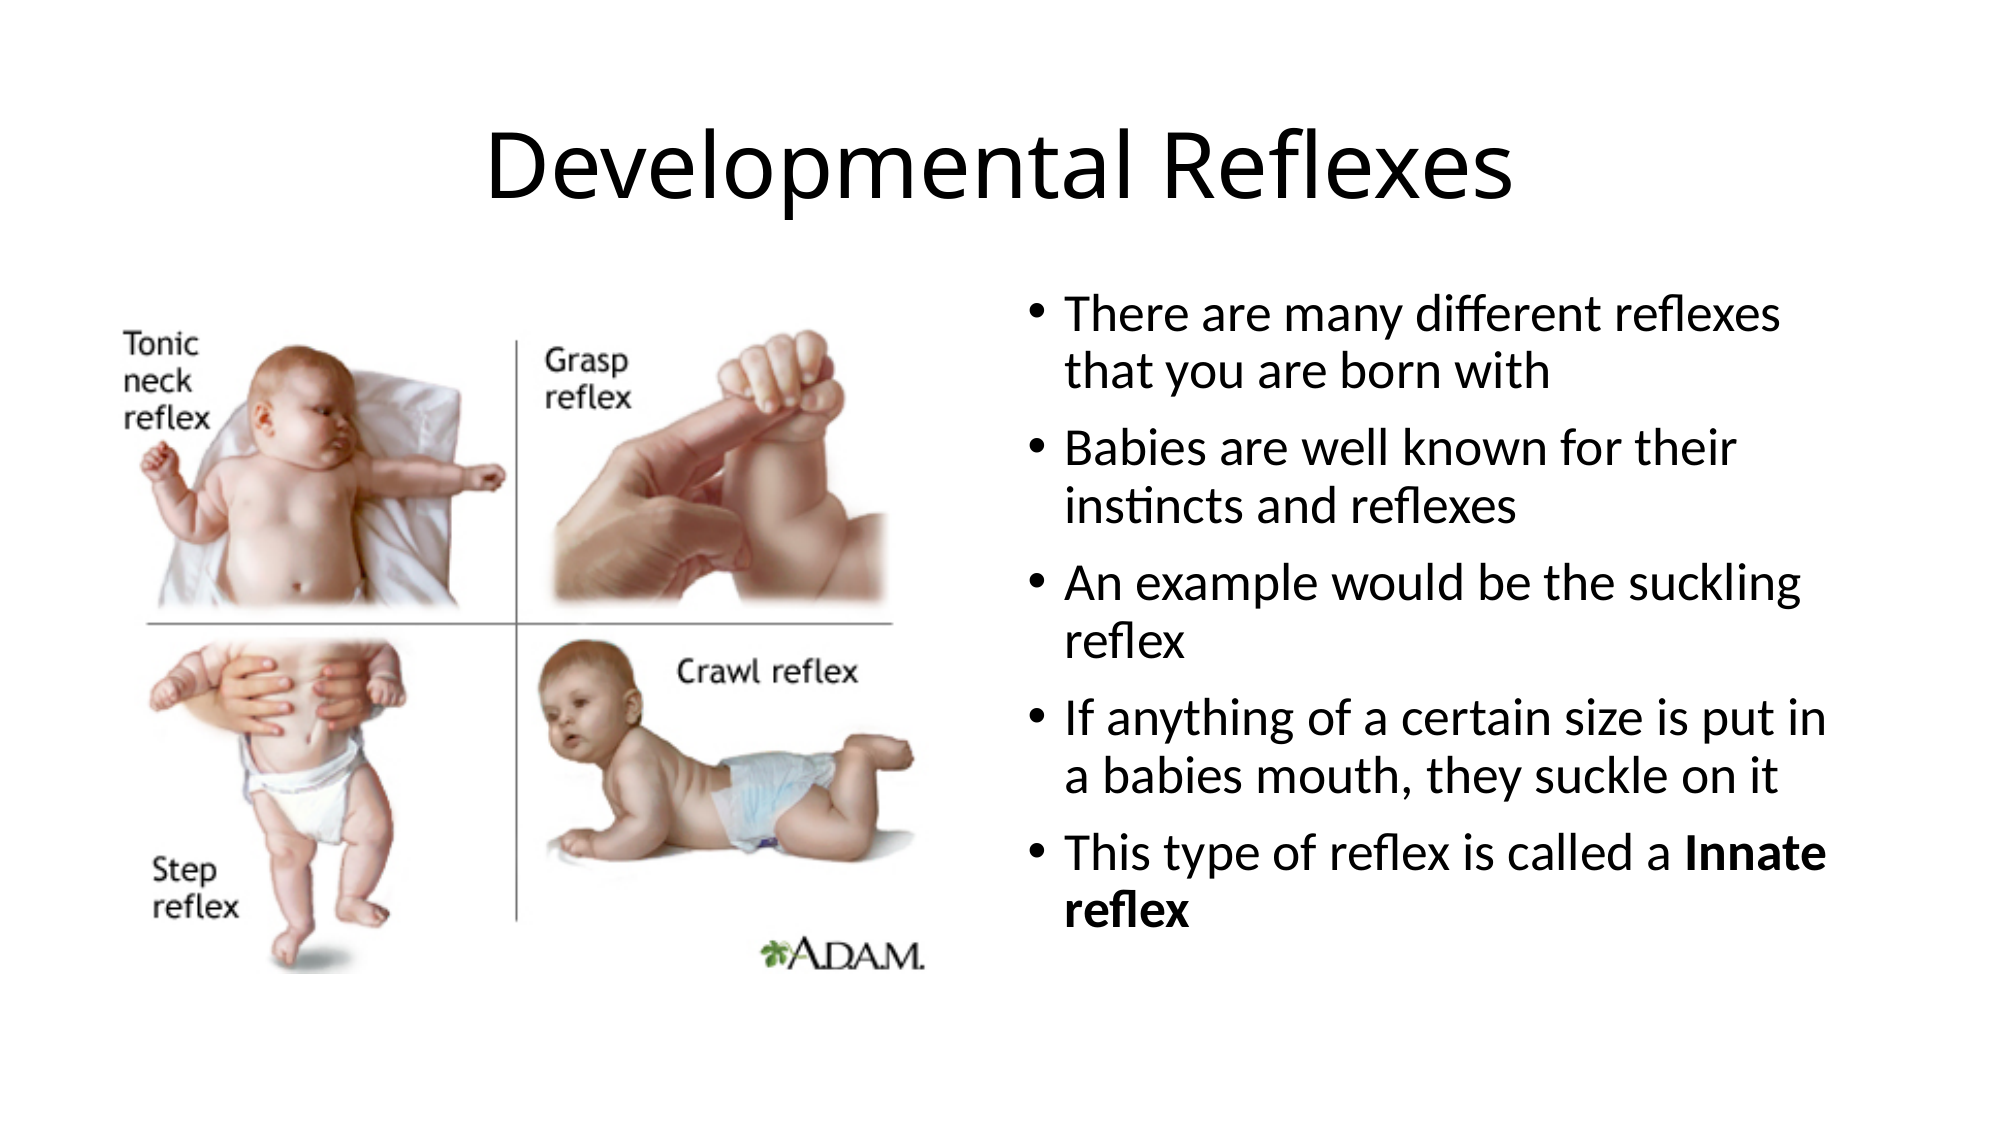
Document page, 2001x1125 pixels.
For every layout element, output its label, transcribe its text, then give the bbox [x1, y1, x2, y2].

title Developmental Reflexes [137, 59, 1863, 278]
list There are many different reflexes that you are born with Babies are well known for their instincts and reflexes An example would be the suckling reflex If anything of a certain size is put in a babies mouth, they suckle on it This type of reflex is called a Innate reflex [1012, 277, 1863, 992]
picture [103, 314, 929, 974]
